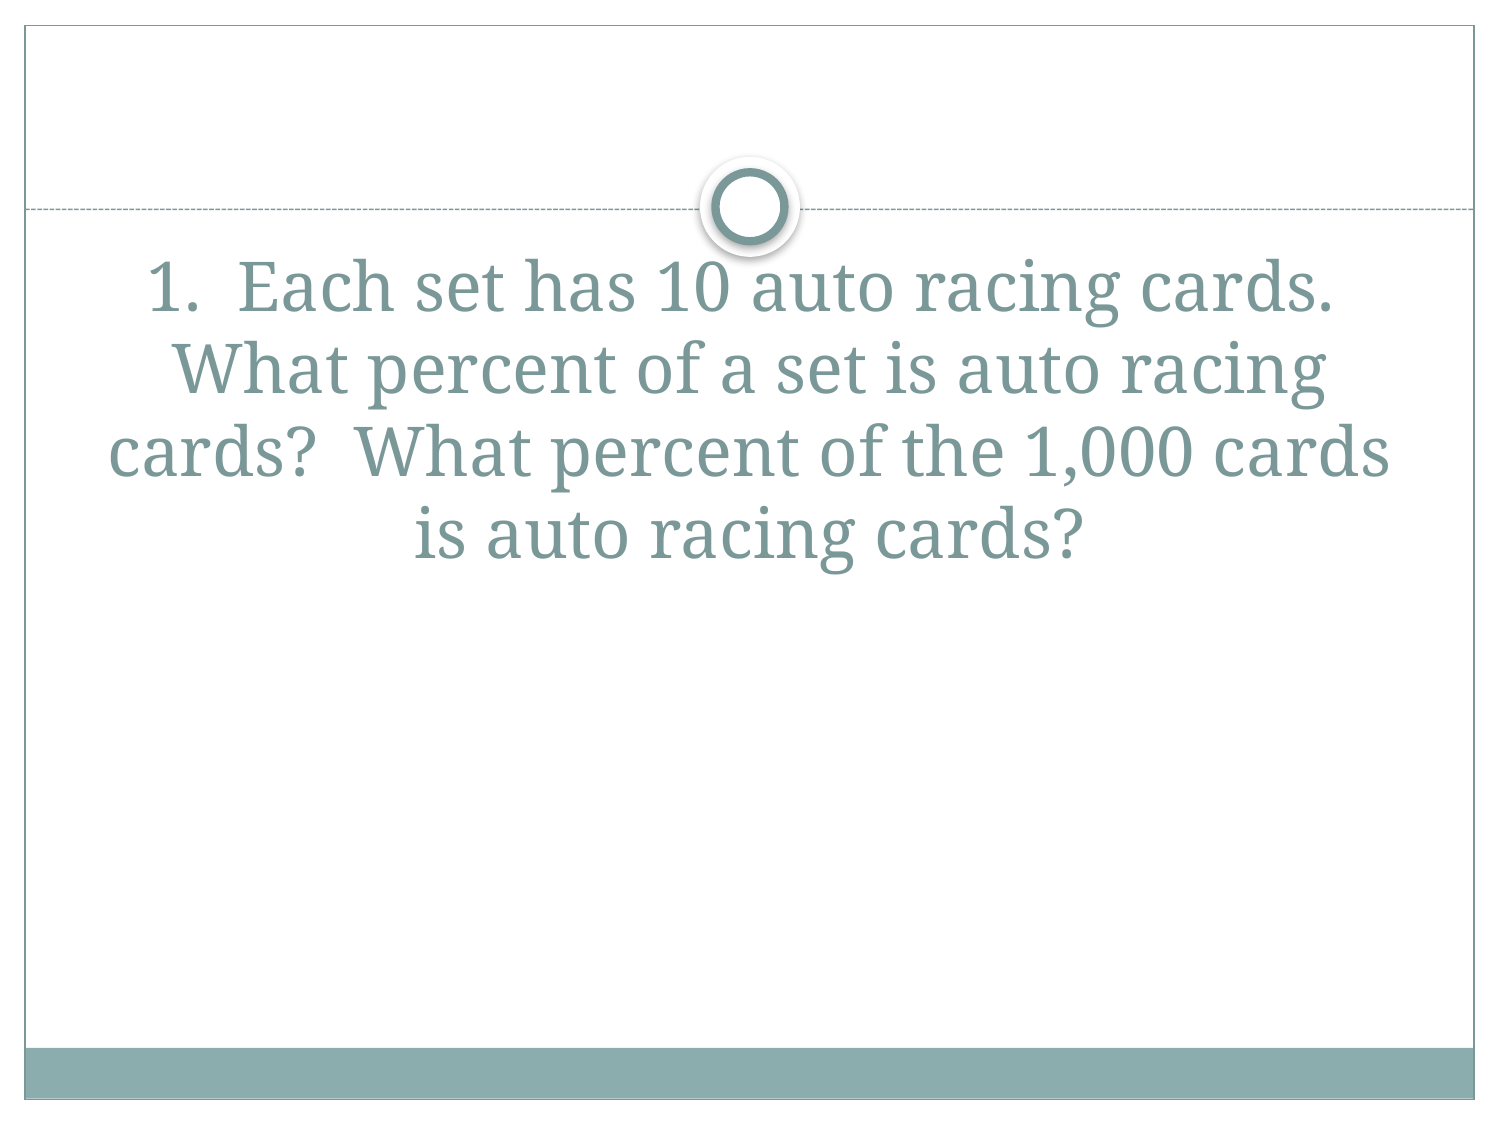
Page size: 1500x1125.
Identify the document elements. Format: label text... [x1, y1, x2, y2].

title 1. Each set has 10 auto racing cards. What percent of a set is auto racing cards? What percent of the 1,000 cards is auto racing cards? [75, 45, 1425, 663]
